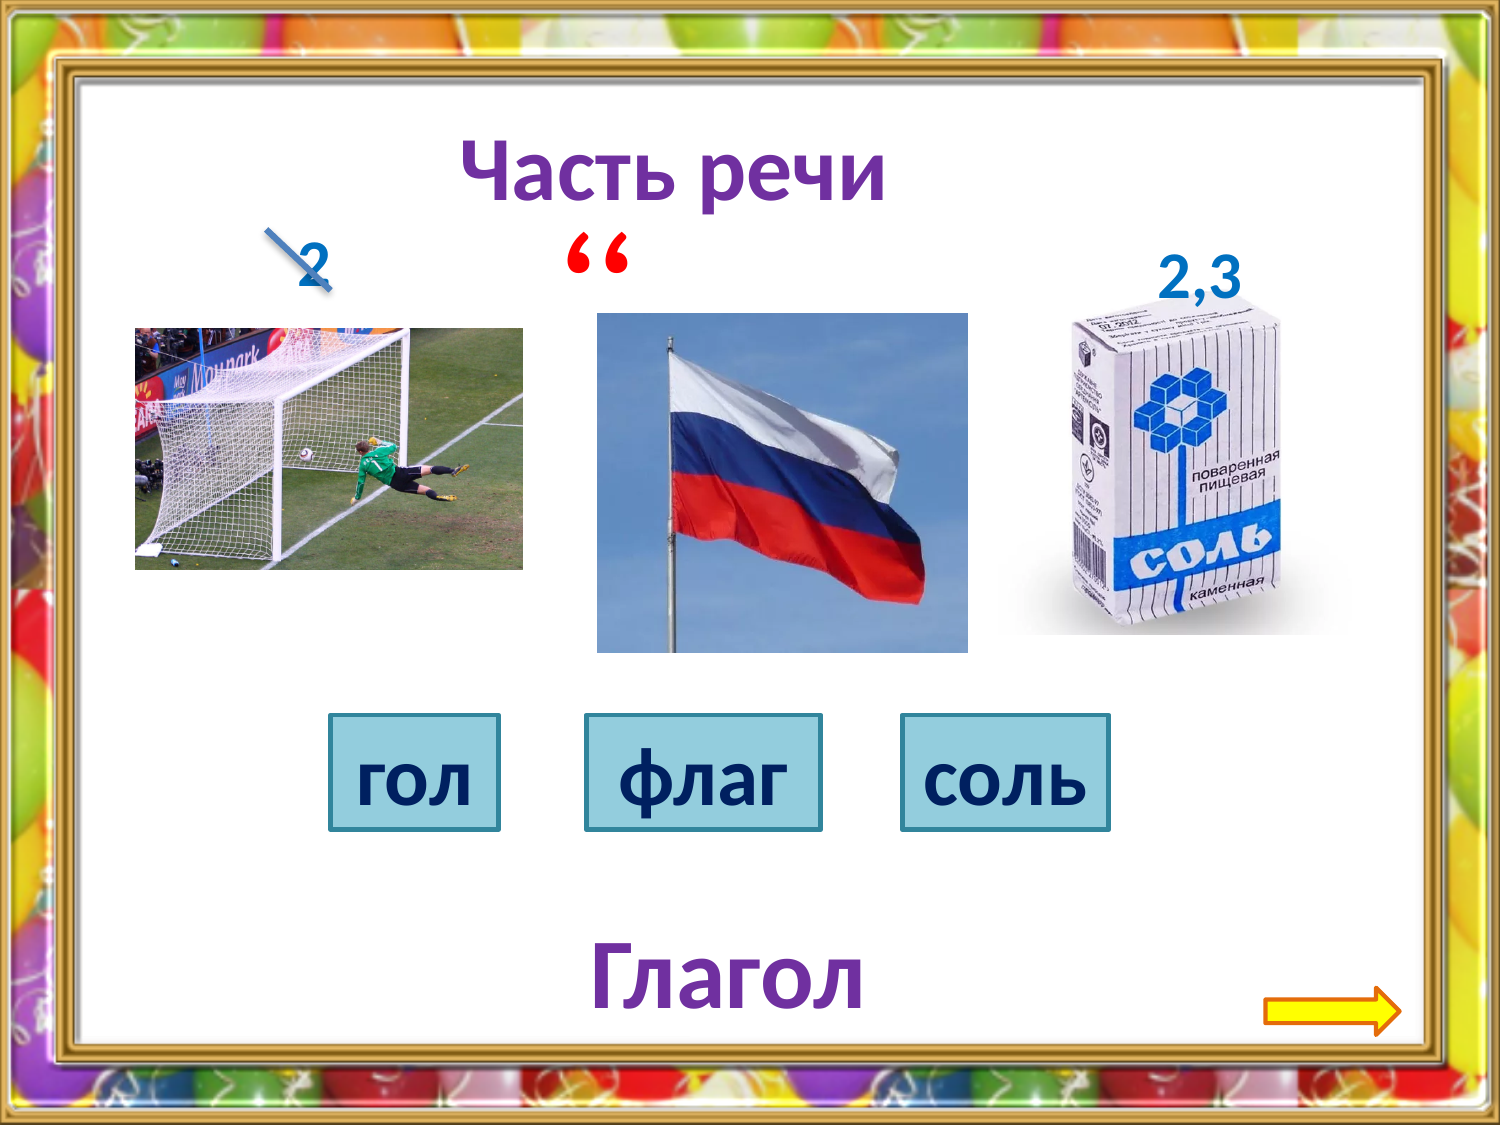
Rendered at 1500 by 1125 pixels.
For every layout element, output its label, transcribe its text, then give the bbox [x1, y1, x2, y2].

text_box ,, [544, 214, 652, 410]
text_box Глагол [575, 901, 882, 1037]
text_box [265, 229, 331, 291]
text_box Часть речи [444, 101, 904, 227]
picture [0, 0, 1500, 1125]
text_box 2,3 [1143, 224, 1258, 279]
text_box 2 [282, 211, 346, 307]
text_box флаг [586, 715, 821, 830]
text_box [1263, 985, 1402, 1037]
text_box соль [902, 715, 1109, 830]
text_box гол [330, 715, 499, 830]
